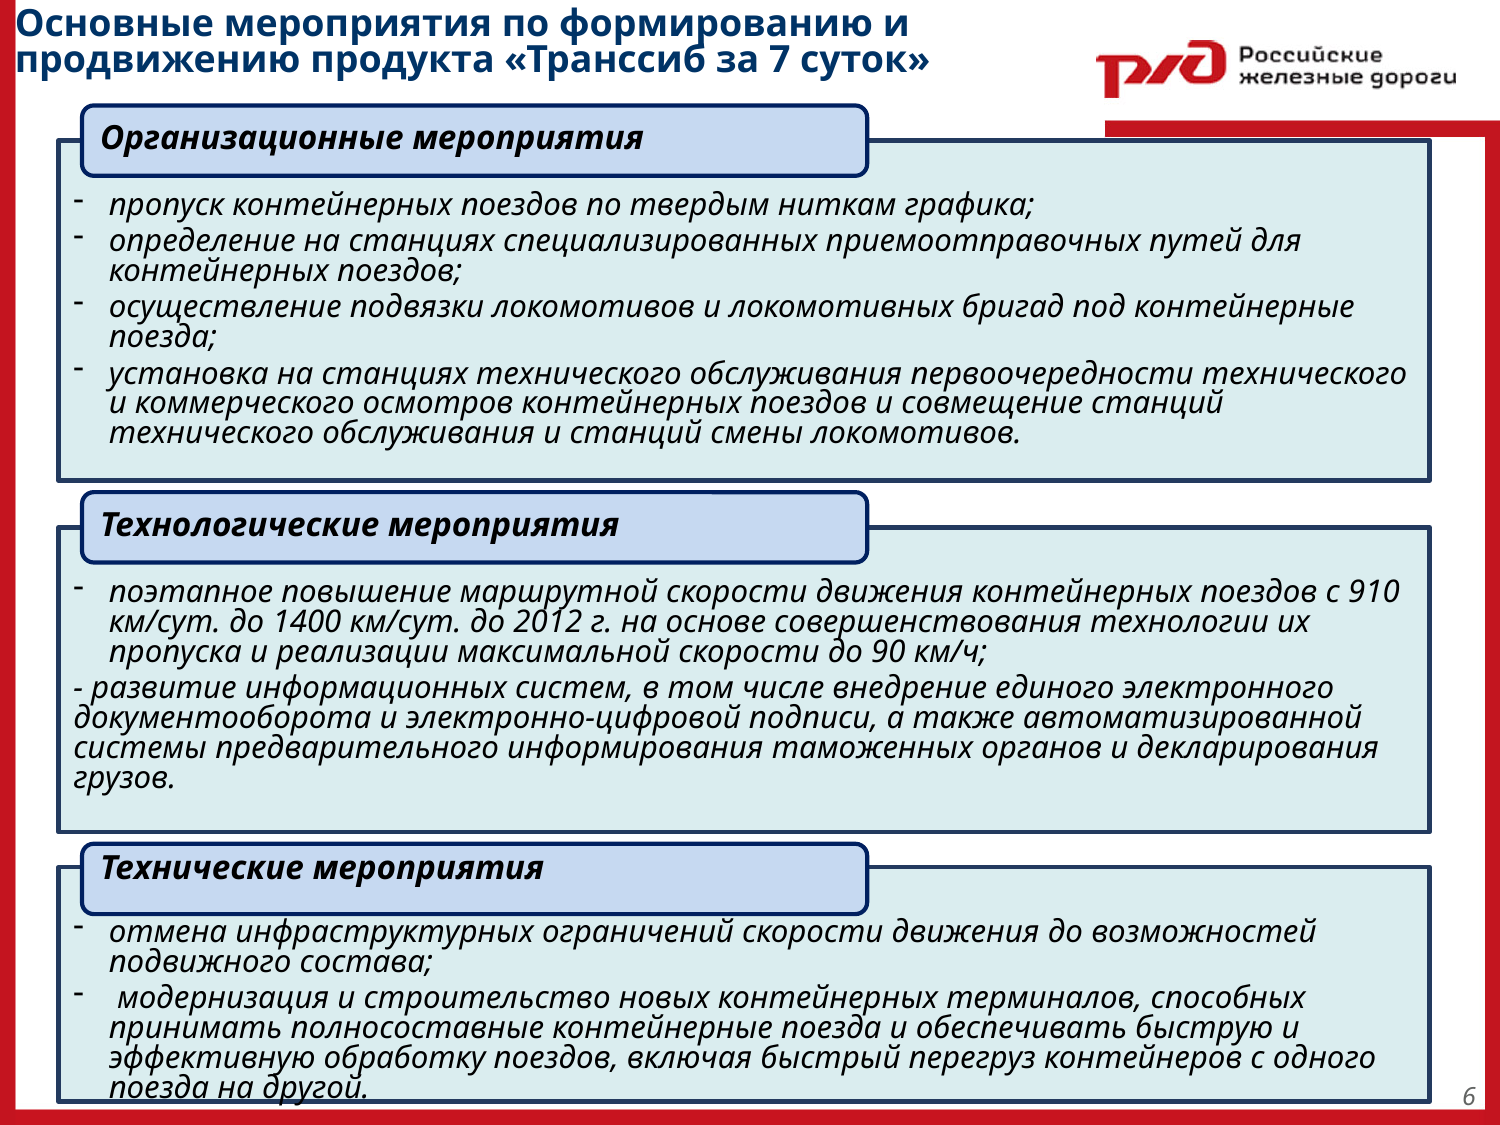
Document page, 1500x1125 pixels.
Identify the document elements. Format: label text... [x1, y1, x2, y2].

text_box отмена инфраструктурных ограничений скорости движения до возможностей подвижного состава; модернизация и строительство новых контейнерных терминалов, способных принимать полносоставные контейнерные поезда и обеспечивать быструю и эффективную обработку поездов, включая быстрый перегруз контейнеров с одного поезда на другой. [58, 867, 1430, 1102]
text_box пропуск контейнерных поездов по твердым ниткам графика; определение на станциях специализированных приемоотправочных путей для контейнерных поездов; осуществление подвязки локомотивов и локомотивных бригад под контейнерные поезда; установка на станциях технического обслуживания первоочередности технического и коммерческого осмотров контейнерных поездов и совмещение станций технического обслуживания и станций смены локомотивов. [58, 140, 1430, 481]
picture [0, 0, 1500, 1125]
text_box поэтапное повышение маршрутной скорости движения контейнерных поездов с 910 км/сут. до 1400 км/сут. до 2012 г. на основе совершенствования технологии их пропуска и реализации максимальной скорости до 90 км/ч; - развитие информационных систем, в том числе внедрение единого электронного документооборота и электронно-цифровой подписи, а также автоматизированной системы предварительного информирования таможенных органов и декларирования грузов. [58, 527, 1430, 832]
text_box Технологические мероприятия [79, 490, 870, 565]
text_box Основные мероприятия по формированию и продвижению продукта «Транссиб за 7 суток» [0, 0, 1118, 87]
text_box 6 [1447, 1072, 1491, 1118]
text_box Технические мероприятия [79, 841, 870, 917]
text_box Организационные мероприятия [79, 103, 870, 178]
